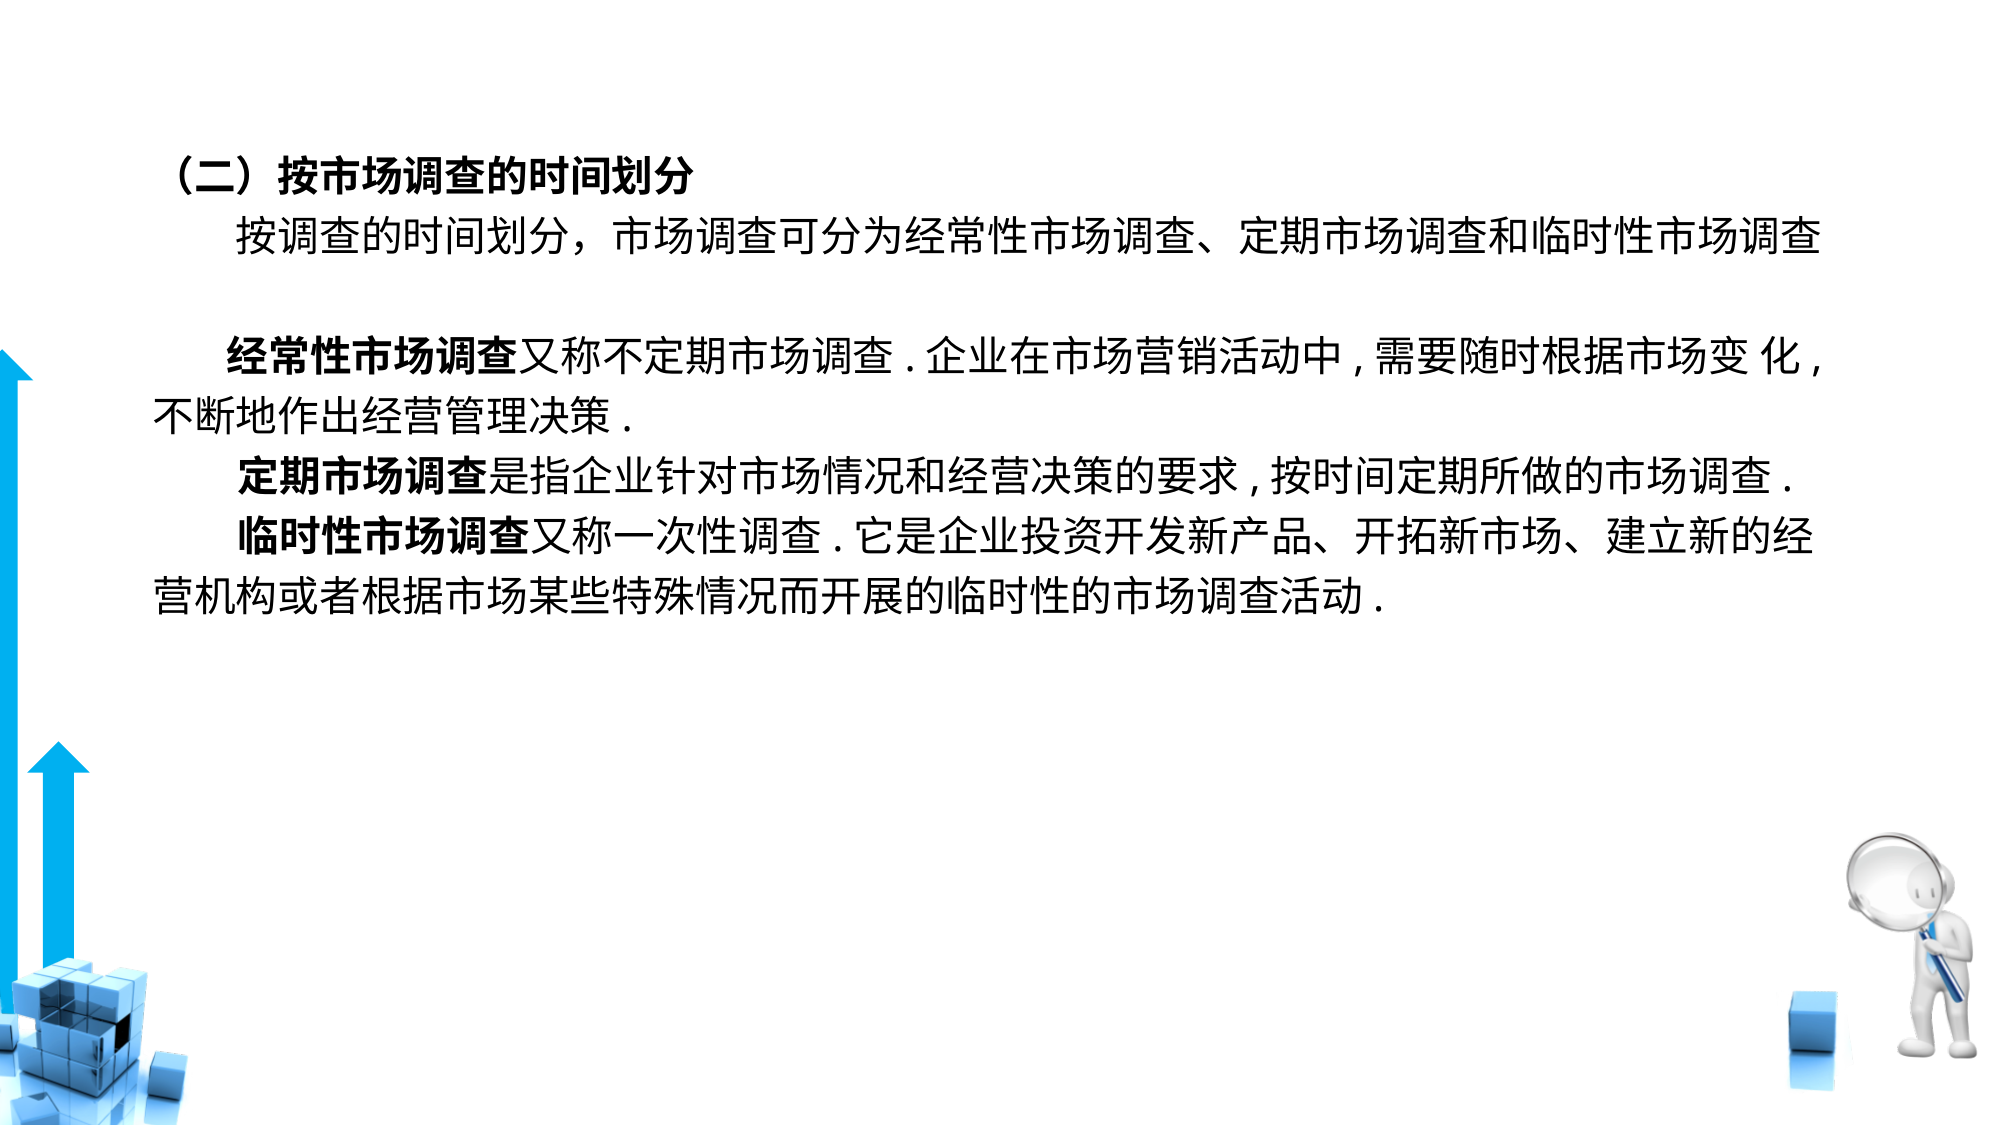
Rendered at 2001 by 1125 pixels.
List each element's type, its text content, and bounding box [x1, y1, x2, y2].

picture [0, 948, 193, 1125]
title （二）按市场调查的时间划分 按调查的时间划分，市场调查可分为经常性市场调查、定期市场调查和临时性市场调查 经常性市场调查又称不定期市场调查.企业在市场营销活动中,需要随时根据市场变 化,不断地作出经营管理决策. 定期市场调查是指企业针对市场情况和经营决策的要求,按时间定期所做的市场调查. 临时性市场调查又称一次性调查.它是企业投资开发新产品、开拓新市场、建立新的经 营机构或者根据市场某些特殊情况而开展的临时性的市场调查活动. [137, 132, 1863, 1003]
picture [1750, 832, 1994, 1102]
